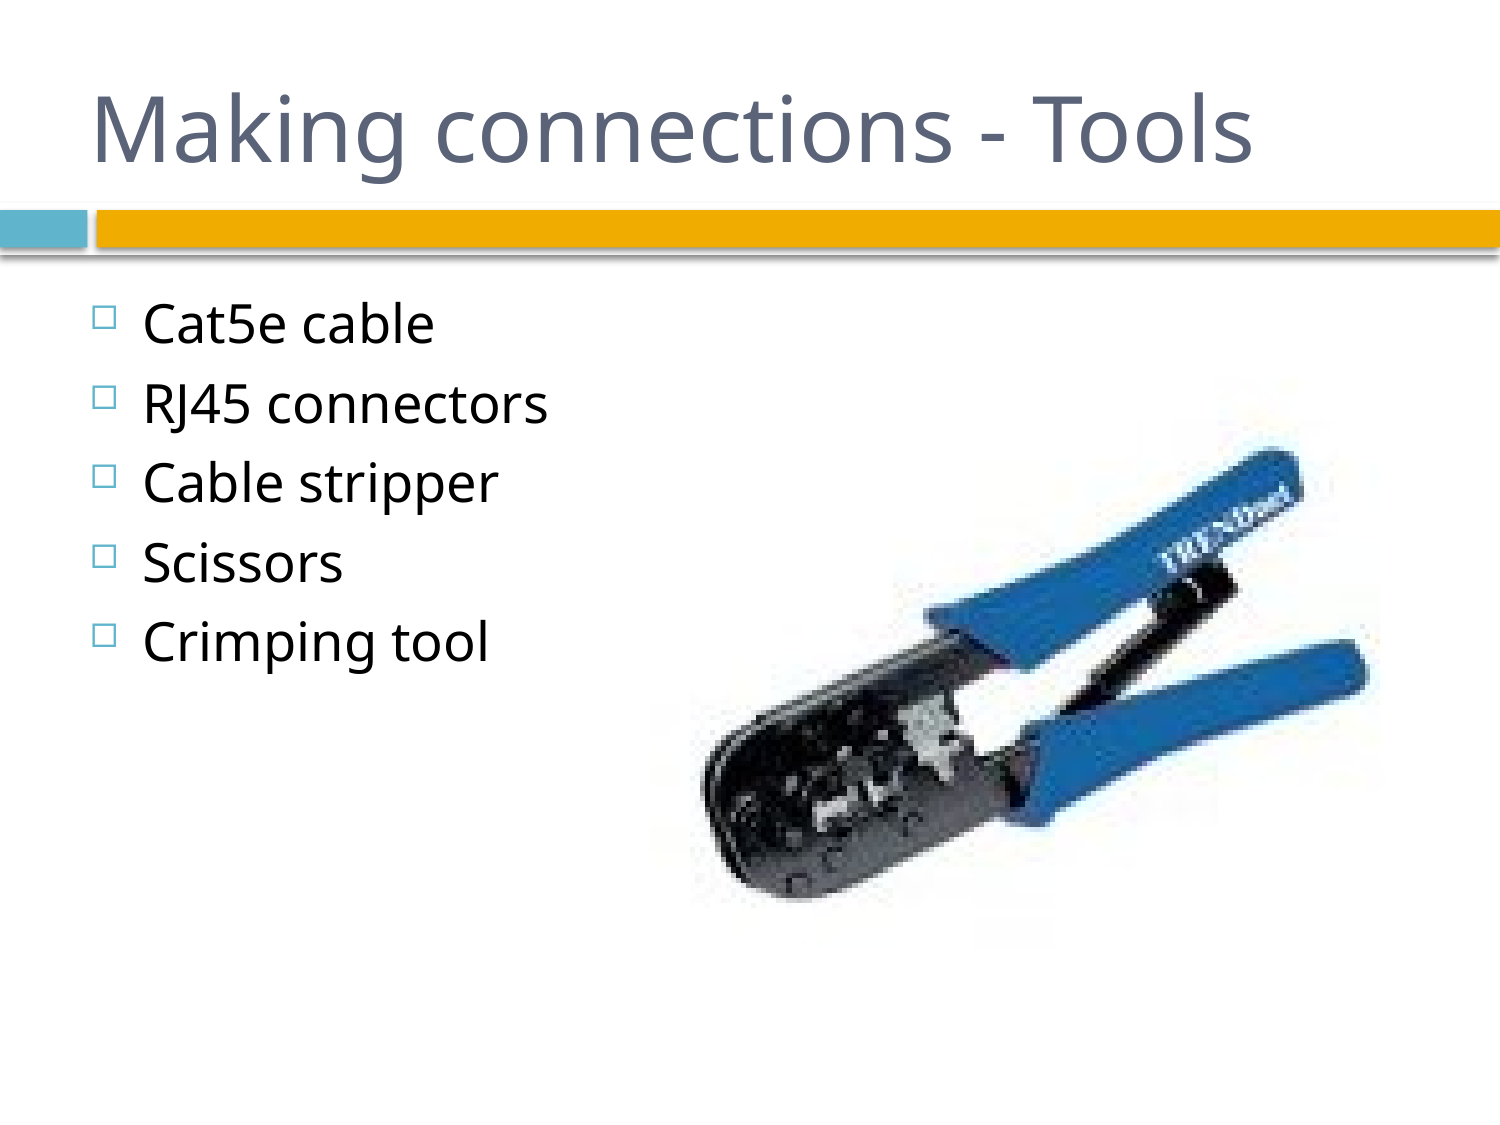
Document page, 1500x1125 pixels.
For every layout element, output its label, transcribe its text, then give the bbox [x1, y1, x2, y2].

title Making connections - Tools [75, 20, 1313, 233]
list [649, 299, 1412, 1062]
list Cat5e cable RJ45 connectors Cable stripper Scissors Crimping tool [75, 282, 738, 1006]
